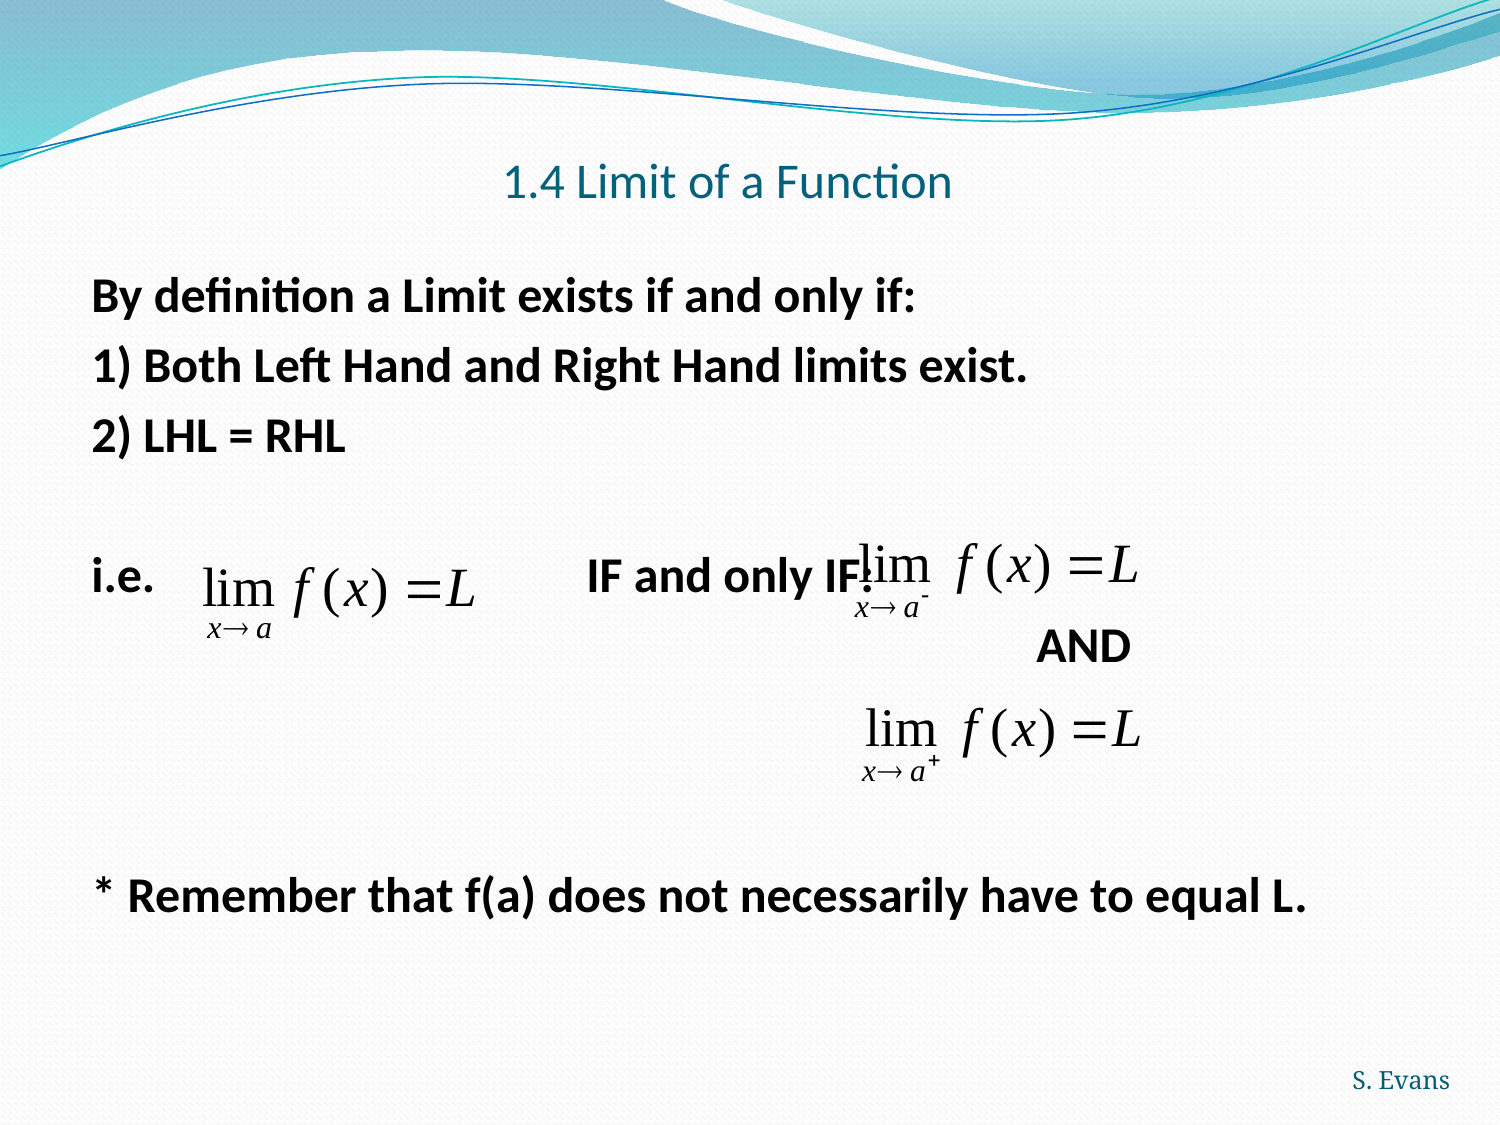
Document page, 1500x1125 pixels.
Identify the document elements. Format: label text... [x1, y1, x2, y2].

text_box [844, 526, 1150, 629]
footer S. Evans [1352, 1035, 1453, 1095]
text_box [851, 692, 1152, 793]
title 1.4 Limit of a Function [501, 115, 987, 209]
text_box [194, 550, 491, 653]
list By definition a Limit exists if and only if: 1) Both Left Hand and Right Hand limits exist. 2) LHL = RHL i.e. IF and only IF: AND * Remember that f(a) does not necessarily have to equal L. [76, 255, 1425, 1038]
